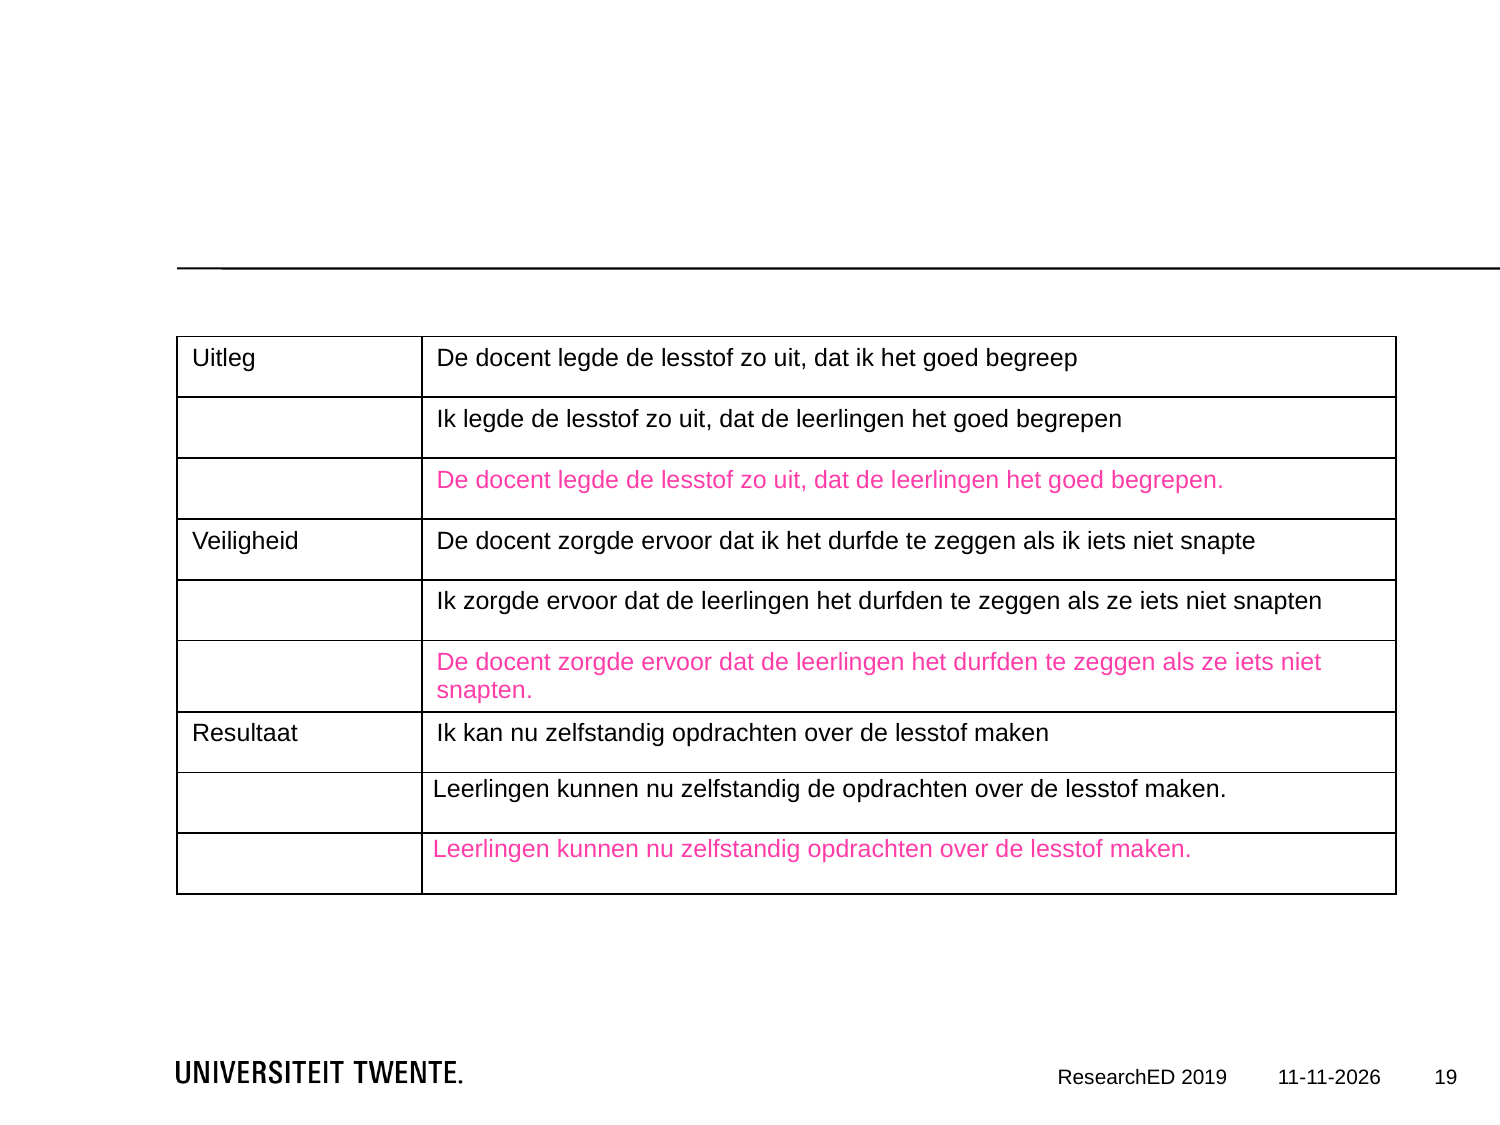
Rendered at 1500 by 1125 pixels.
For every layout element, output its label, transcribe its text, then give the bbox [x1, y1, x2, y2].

table_cell [178, 581, 421, 640]
table_cell Resultaat [178, 713, 421, 772]
table_cell Ik legde de lesstof zo uit, dat de leerlingen het goed begrepen [423, 398, 1395, 457]
table_cell Leerlingen kunnen nu zelfstandig opdrachten over de lesstof maken. [423, 834, 1395, 893]
footer ResearchED 2019 [580, 1049, 1243, 1125]
table_cell Veiligheid [178, 520, 421, 579]
table_cell Leerlingen kunnen nu zelfstandig de opdrachten over de lesstof maken. [423, 773, 1395, 832]
table_cell Ik zorgde ervoor dat de leerlingen het durfden te zeggen als ze iets niet snapten [423, 581, 1395, 640]
table_cell [178, 641, 421, 711]
table_cell De docent zorgde ervoor dat de leerlingen het durfden te zeggen als ze iets niet snapten. [423, 641, 1395, 711]
table_cell [178, 834, 421, 893]
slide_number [1243, 1049, 1395, 1125]
table_cell [178, 398, 421, 457]
table_header De docent legde de lesstof zo uit, dat ik het goed begreep [423, 337, 1395, 396]
slide_number 19 [1395, 1049, 1458, 1125]
table_cell Ik kan nu zelfstandig opdrachten over de lesstof maken [423, 713, 1395, 772]
table_cell [178, 773, 421, 832]
table_cell De docent legde de lesstof zo uit, dat de leerlingen het goed begrepen. [423, 459, 1395, 518]
table_cell De docent zorgde ervoor dat ik het durfde te zeggen als ik iets niet snapte [423, 520, 1395, 579]
table_header Uitleg [178, 337, 421, 396]
table_cell [178, 459, 421, 518]
picture [154, 1039, 482, 1105]
